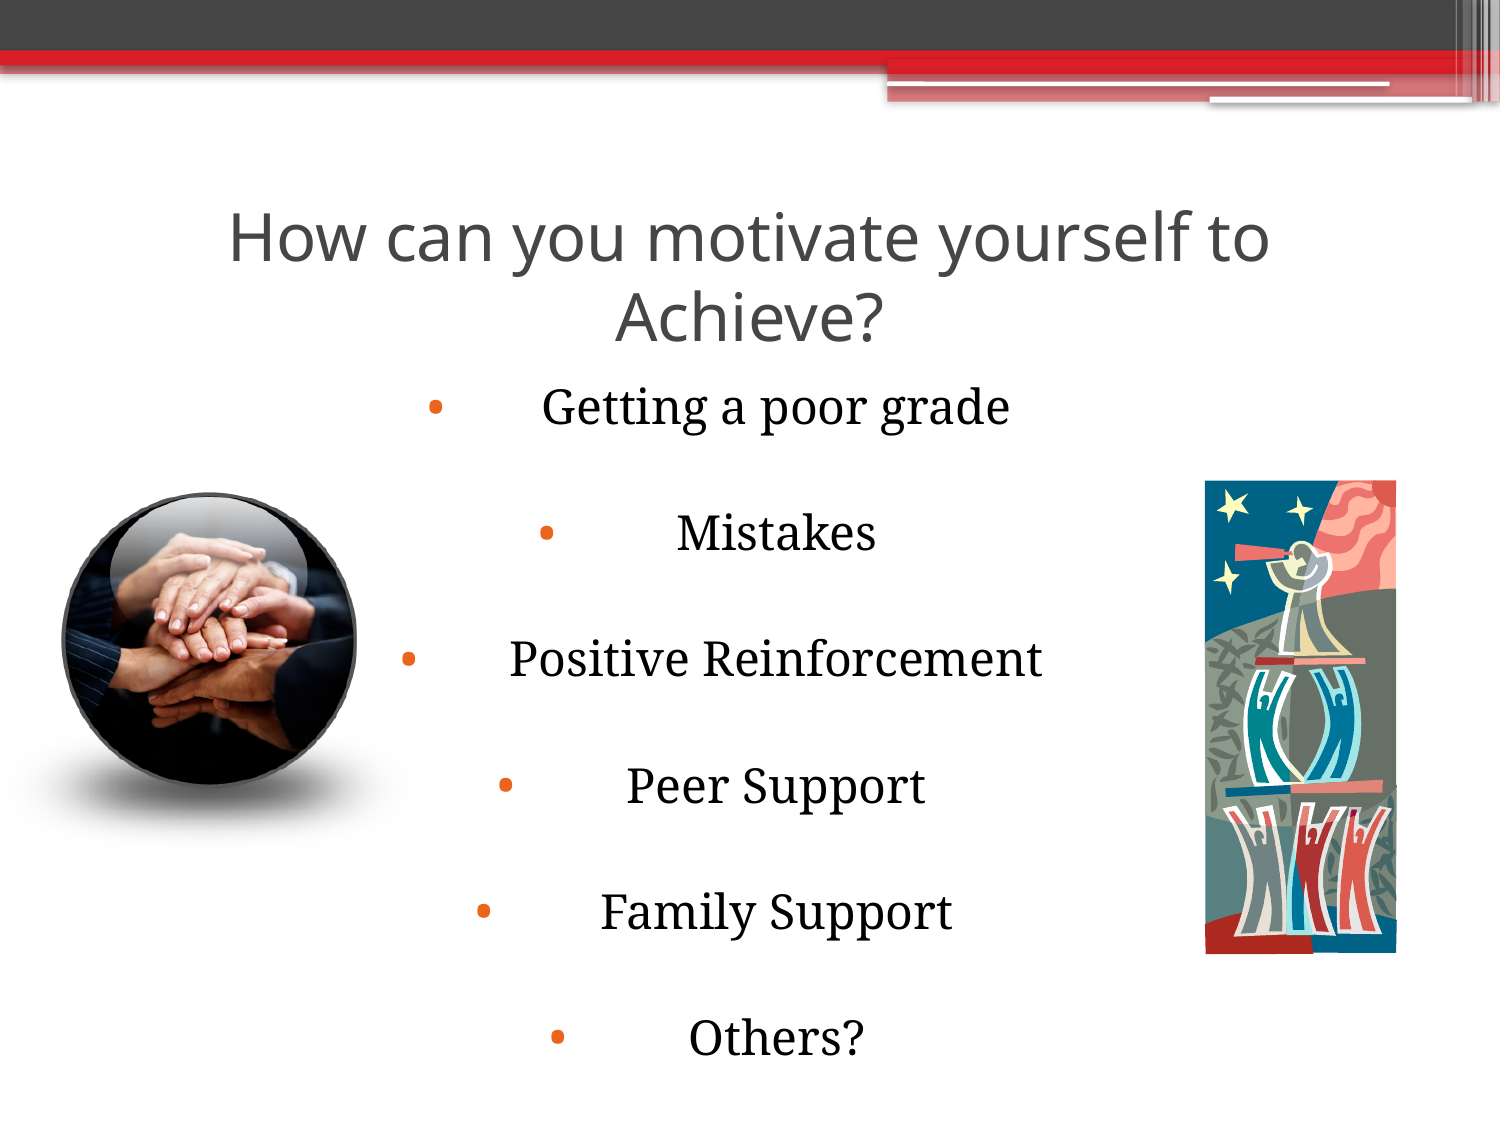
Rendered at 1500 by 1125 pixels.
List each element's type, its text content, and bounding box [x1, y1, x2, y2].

picture [1199, 474, 1402, 960]
title How can you motivate yourself to Achieve? [75, 187, 1425, 363]
list Getting a poor grade Mistakes Positive Reinforcement Peer Support Family Support Others? [75, 368, 1425, 1079]
picture [0, 487, 416, 850]
